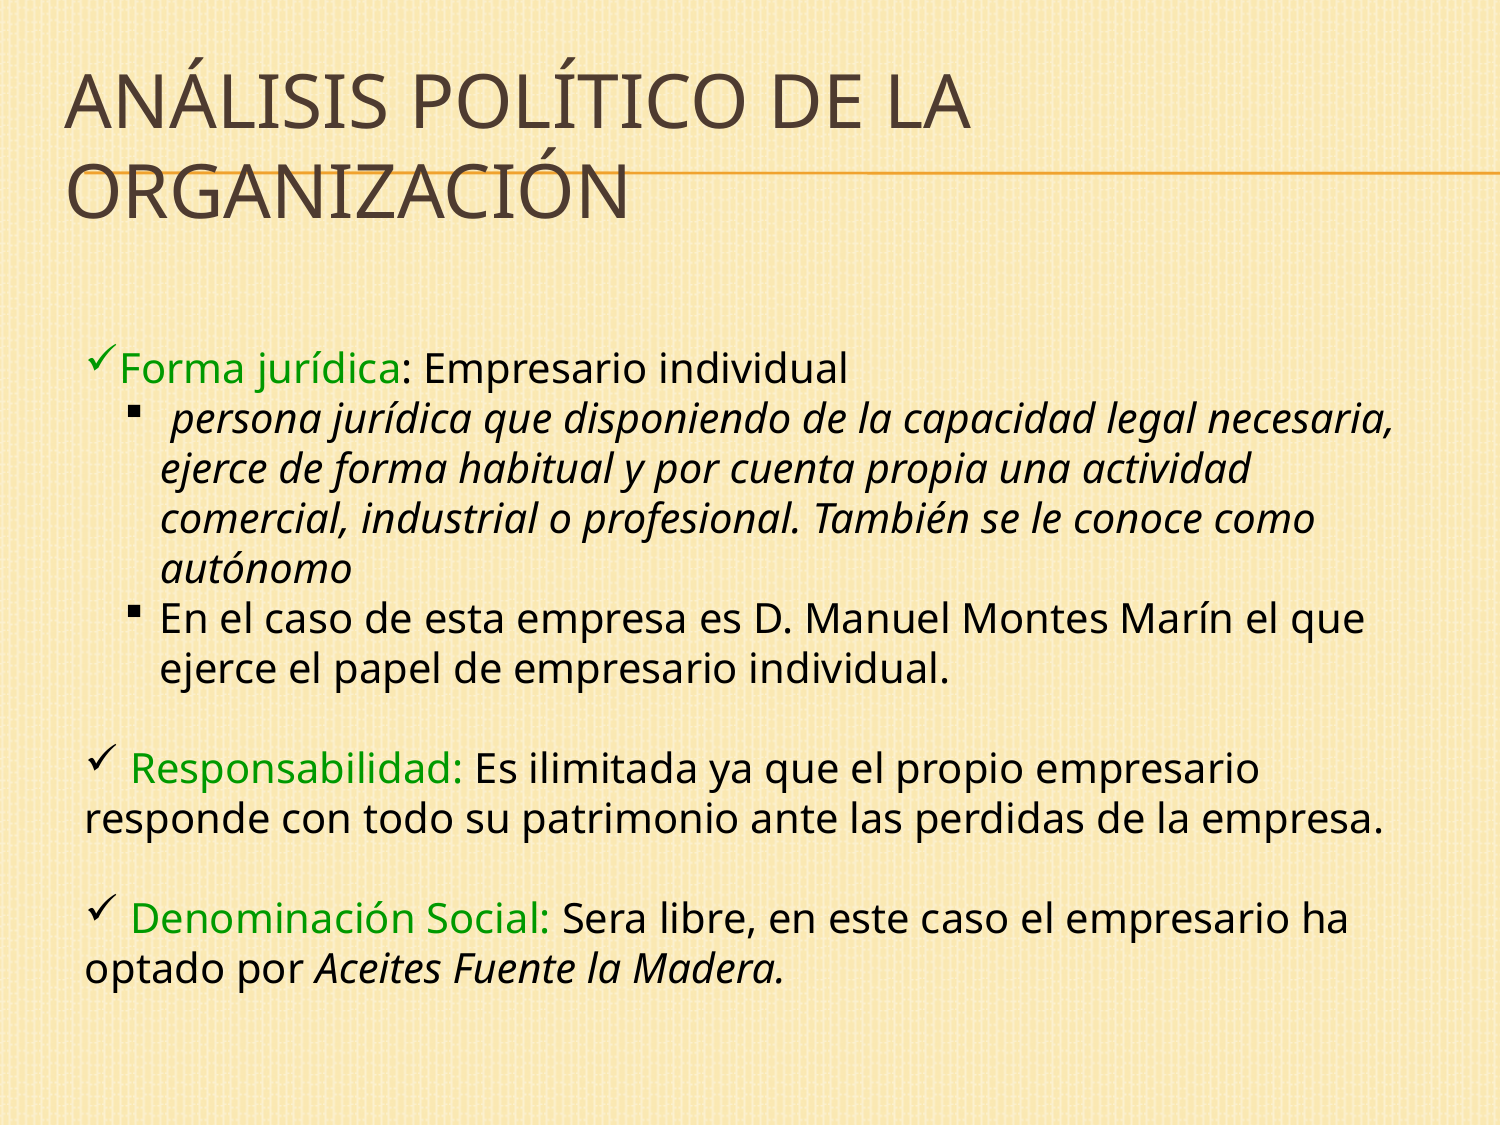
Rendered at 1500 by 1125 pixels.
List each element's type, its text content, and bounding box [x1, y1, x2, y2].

title Análisis político de la organización [49, 75, 1475, 213]
text_box Forma jurídica: Empresario individual persona jurídica que disponiendo de la capacidad legal necesaria, ejerce de forma habitual y por cuenta propia una actividad comercial, industrial o profesional. También se le conoce como autónomo En el caso de esta empresa es D. Manuel Montes Marín el que ejerce el papel de empresario individual. Responsabilidad: Es ilimitada ya que el propio empresario responde con todo su patrimonio ante las perdidas de la empresa. Denominación Social: Sera libre, en este caso el empresario ha optado por Aceites Fuente la Madera. [70, 234, 1442, 1125]
